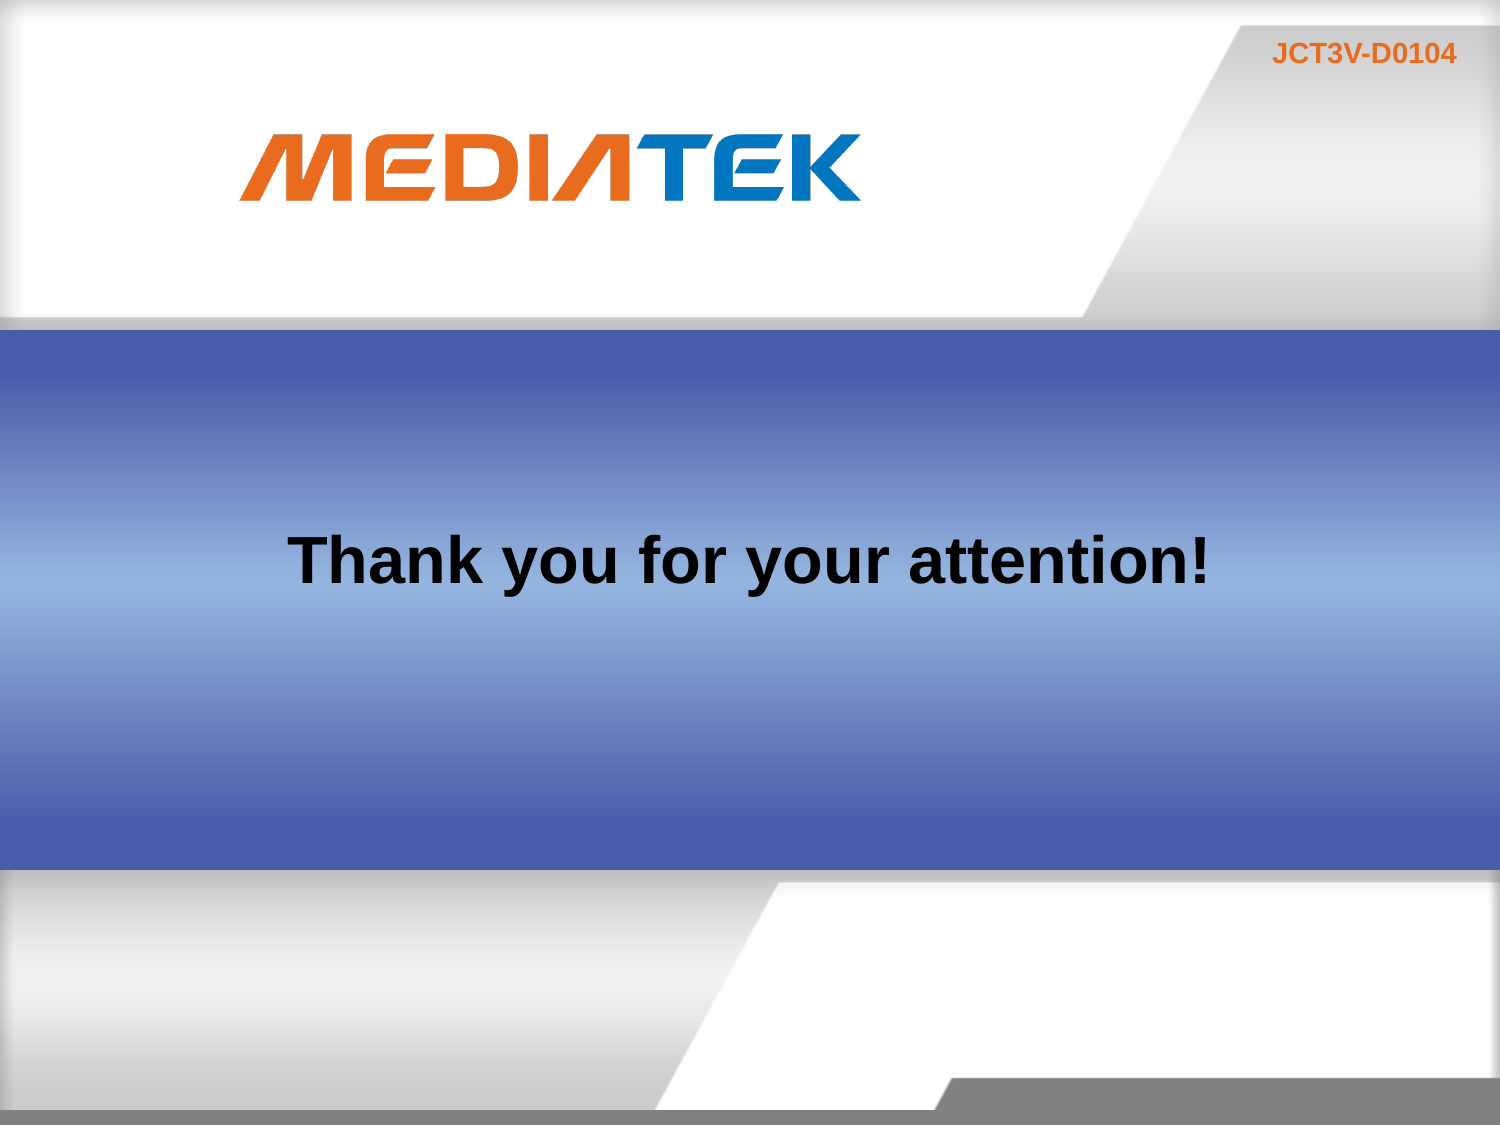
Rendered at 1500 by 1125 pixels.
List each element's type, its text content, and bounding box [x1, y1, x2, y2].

title Thank you for your attention! [50, 438, 1450, 676]
picture [0, 0, 1500, 1125]
